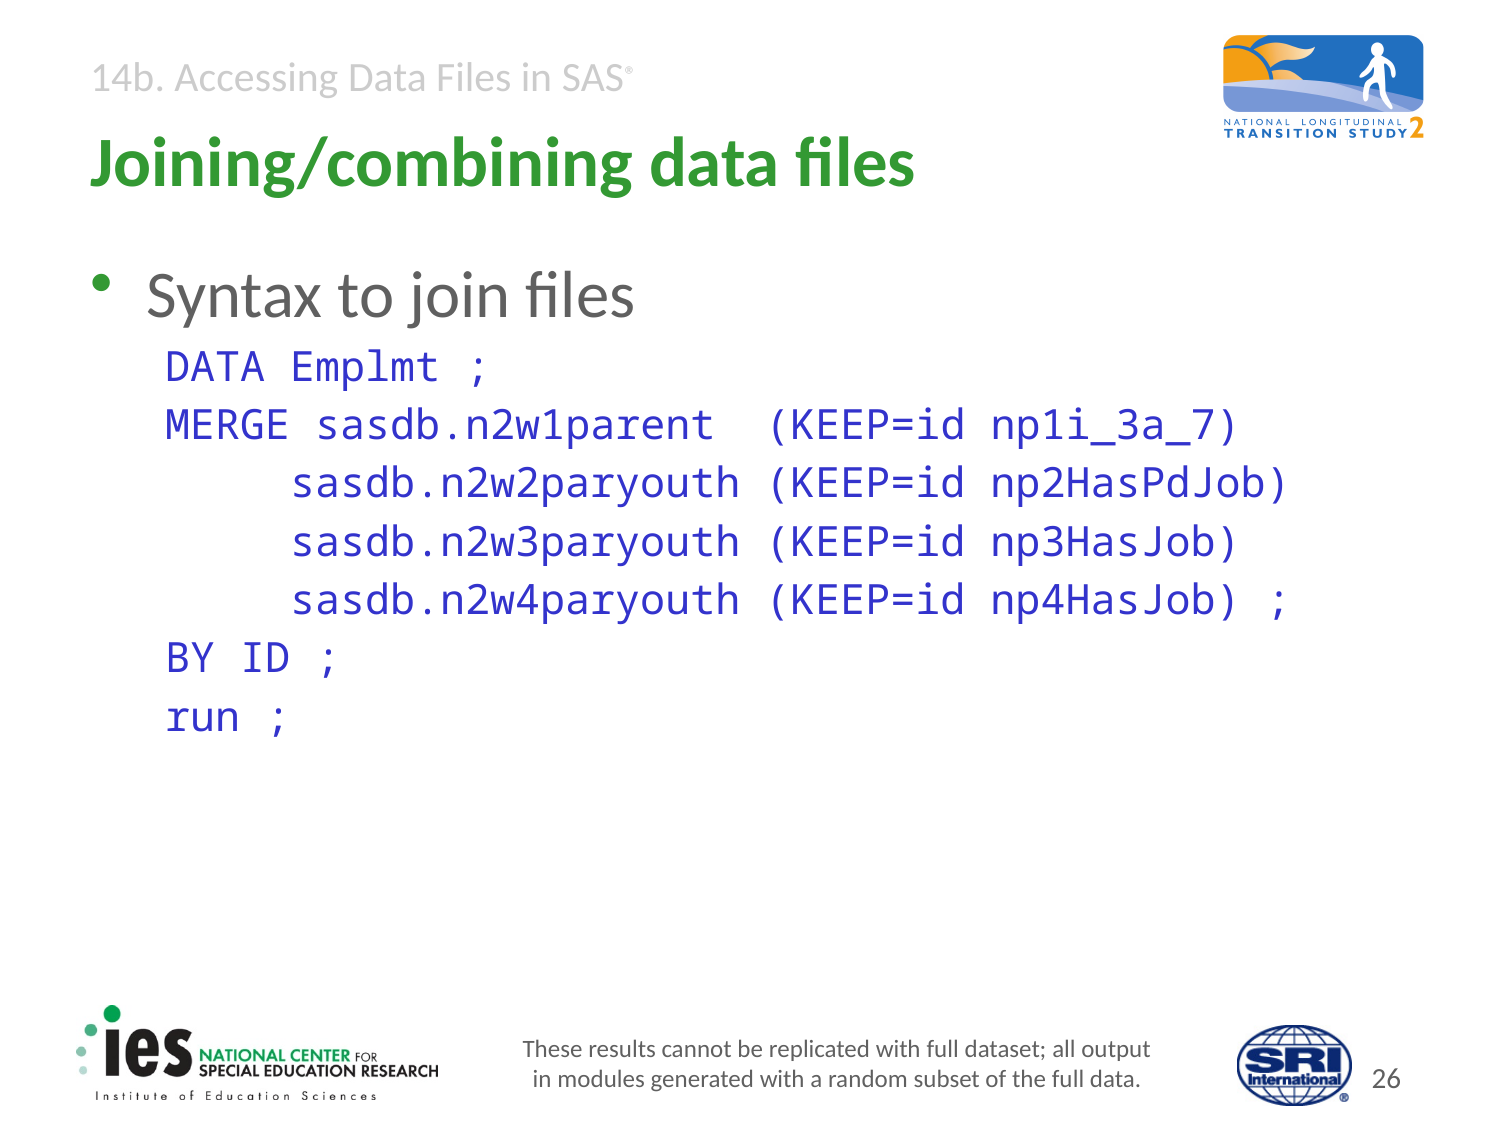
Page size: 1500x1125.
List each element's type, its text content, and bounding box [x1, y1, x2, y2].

footer These results cannot be replicated with full dataset; all output in modules generated with a random subset of the full data. [437, 1024, 1238, 1104]
picture [1237, 1025, 1352, 1106]
list Syntax to join files DATA Emplmt ; MERGE sasdb.n2w1parent (KEEP=id np1i_3a_7) sasdb.n2w2paryouth (KEEP=id np2HasPdJob) sasdb.n2w3paryouth (KEEP=id np3HasJob) sasdb.n2w4paryouth (KEEP=id np4HasJob) ; BY ID ; run ; [74, 243, 1426, 987]
title Joining/combining data files [74, 90, 1426, 226]
picture [76, 1005, 438, 1100]
slide_number 25 [1312, 1051, 1417, 1125]
